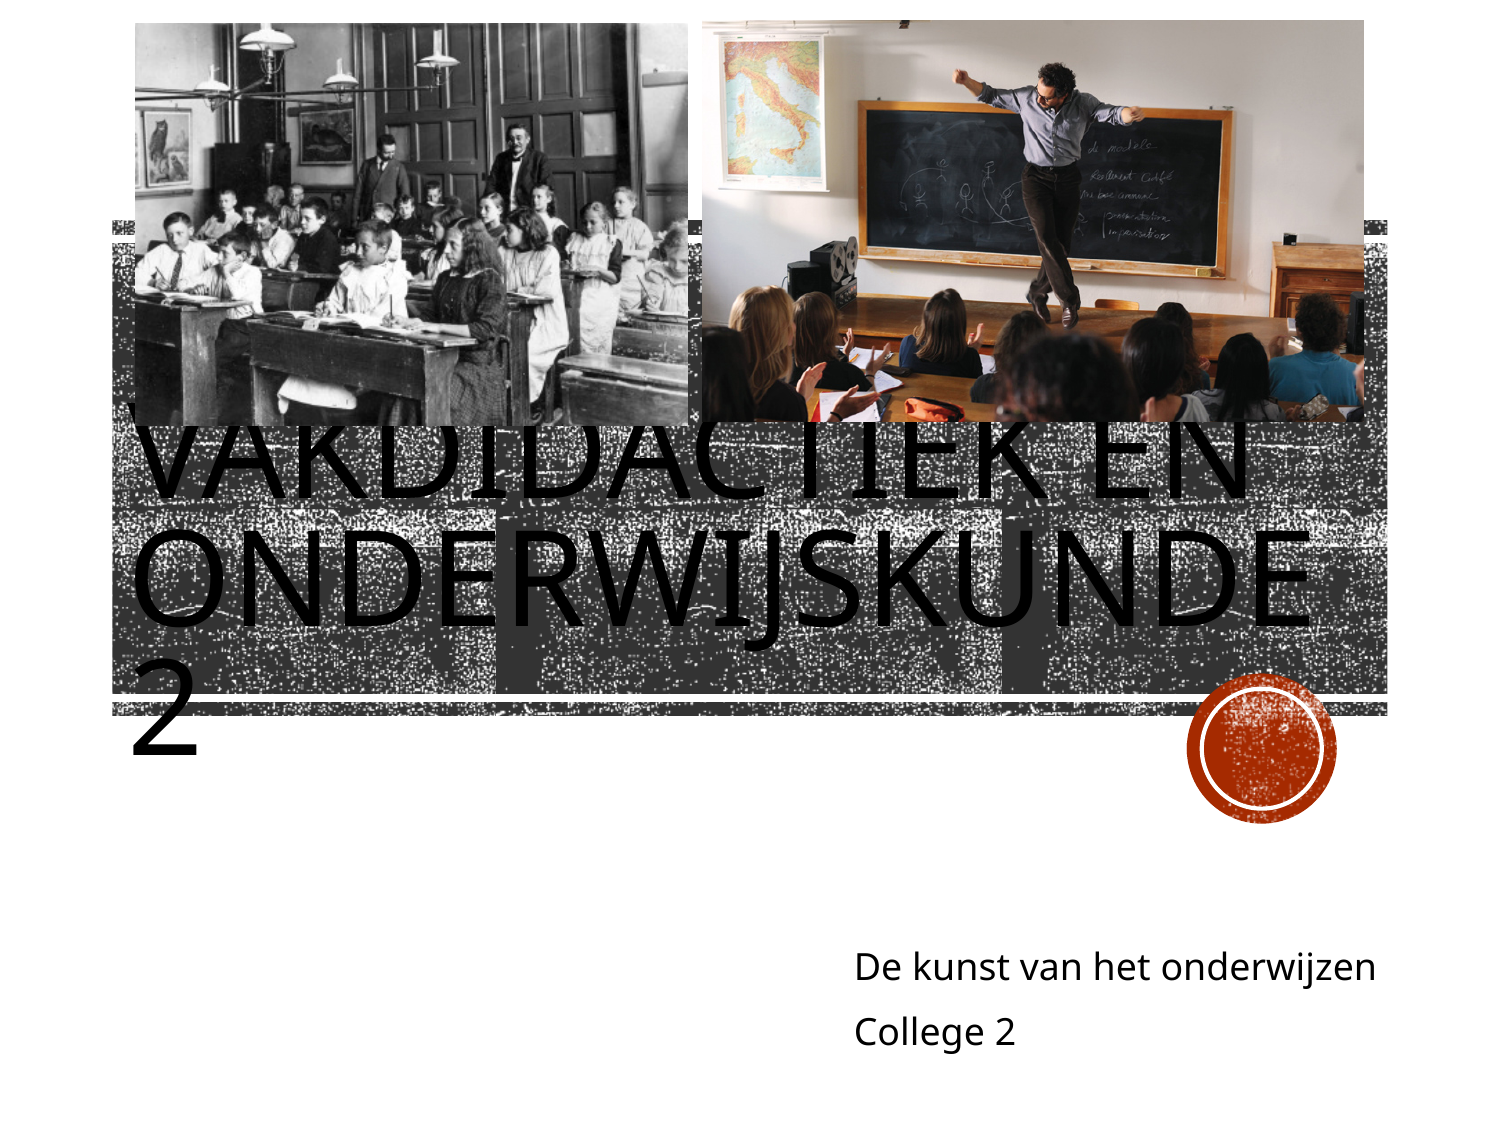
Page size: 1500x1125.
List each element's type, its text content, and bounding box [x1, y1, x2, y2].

picture [135, 23, 688, 426]
subtitle De kunst van het onderwijzen College 2 [838, 940, 1500, 1083]
picture [702, 20, 1364, 422]
title Vakdidactiek en Onderwijskunde 2 [112, 468, 1388, 710]
